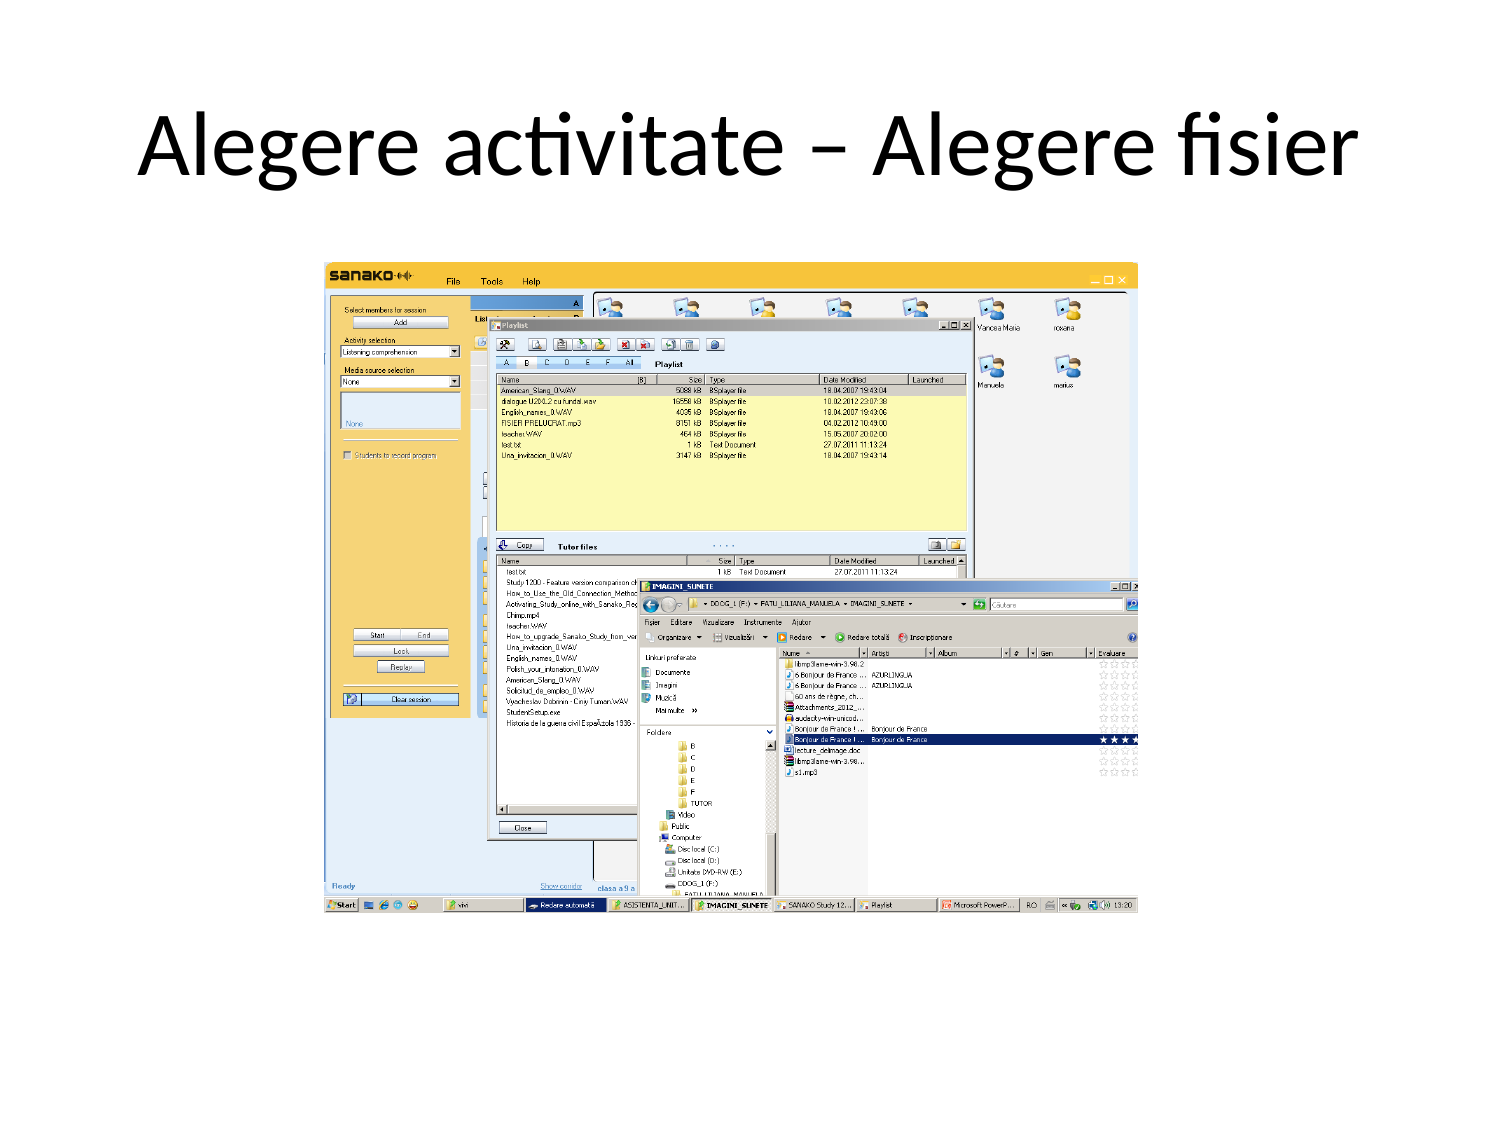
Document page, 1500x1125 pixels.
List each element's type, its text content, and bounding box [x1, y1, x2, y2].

title Alegere activitate – Alegere fisier [75, 45, 1425, 233]
picture [324, 262, 1138, 913]
